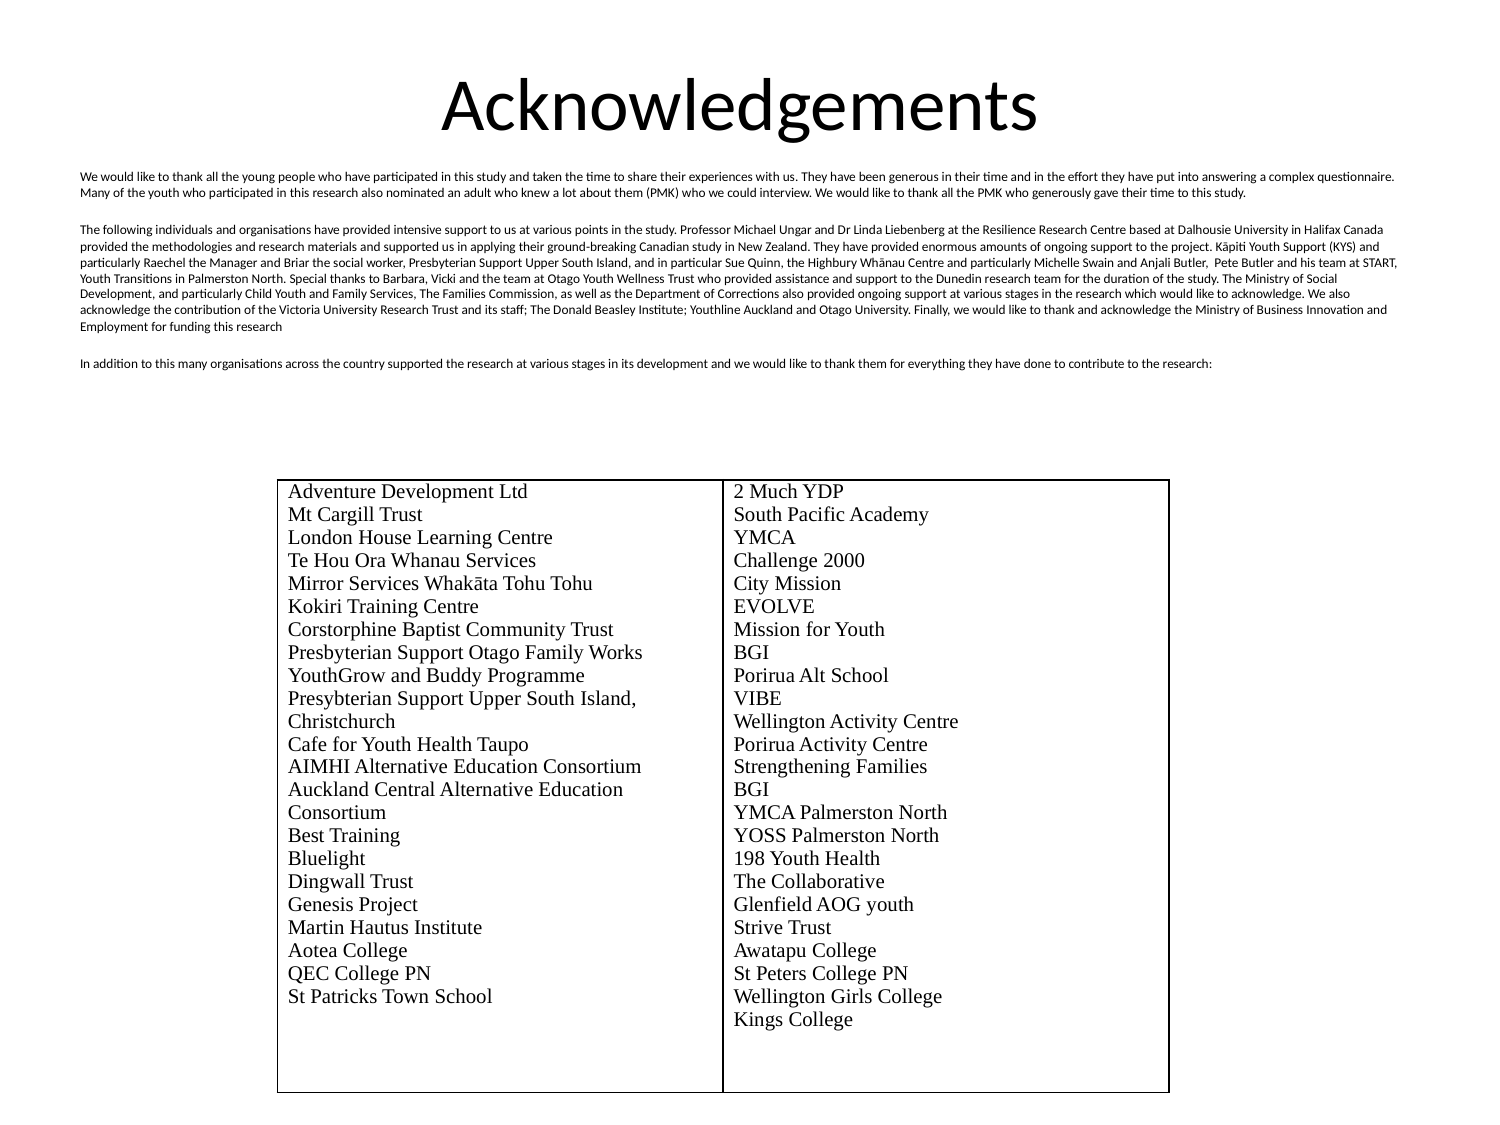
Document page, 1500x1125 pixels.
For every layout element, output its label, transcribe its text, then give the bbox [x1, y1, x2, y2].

table_header 2 Much YDP South Pacific Academy YMCA Challenge 2000 City Mission EVOLVE Mission for Youth BGI Porirua Alt School VIBE Wellington Activity Centre Porirua Activity Centre Strengthening Families BGI YMCA Palmerston North YOSS Palmerston North 198 Youth Health The Collaborative Glenfield AOG youth Strive Trust Awatapu College St Peters College PN Wellington Girls College Kings College [724, 481, 1168, 1092]
list We would like to thank all the young people who have participated in this study and taken the time to share their experiences with us. They have been generous in their time and in the effort they have put into answering a complex questionnaire. Many of the youth who participated in this research also nominated an adult who knew a lot about them (PMK) who we could interview. We would like to thank all the PMK who generously gave their time to this study. The following individuals and organisations have provided intensive support to us at various points in the study. Professor Michael Ungar and Dr Linda Liebenberg at the Resilience Research Centre based at Dalhousie University in Halifax Canada provided the methodologies and research materials and supported us in applying their ground-breaking Canadian study in New Zealand. They have provided enormous amounts of ongoing support to the project. Kāpiti Youth Support (KYS) and particularly Raechel the Manager and Briar the social worker, Presbyterian Support Upper South Island, and in particular Sue Quinn, the Highbury Whānau Centre and particularly Michelle Swain and Anjali Butler, Pete Butler and his team at START, Youth Transitions in Palmerston North. Special thanks to Barbara, Vicki and the team at Otago Youth Wellness Trust who provided assistance and support to the Dunedin research team for the duration of the study. The Ministry of Social Development, and particularly Child Youth and Family Services, The Families Commission, as well as the Department of Corrections also provided ongoing support at various stages in the research which would like to acknowledge. We also acknowledge the contribution of the Victoria University Research Trust and its staff; The Donald Beasley Institute; Youthline Auckland and Otago University. Finally, we would like to thank and acknowledge the Ministry of Business Innovation and Employment for funding this research In addition to this many organisations across the country supported the research at various stages in its development and we would like to thank them for everything they have done to contribute to the research: [64, 160, 1415, 433]
table_header Adventure Development Ltd Mt Cargill Trust London House Learning Centre Te Hou Ora Whanau Services Mirror Services Whakāta Tohu Tohu Kokiri Training Centre Corstorphine Baptist Community Trust Presbyterian Support Otago Family Works YouthGrow and Buddy Programme Presybterian Support Upper South Island, Christchurch Cafe for Youth Health Taupo AIMHI Alternative Education Consortium Auckland Central Alternative Education Consortium Best Training Bluelight Dingwall Trust Genesis Project Martin Hautus Institute Aotea College QEC College PN St Patricks Town School [278, 481, 722, 1092]
title Acknowledgements [64, 30, 1415, 160]
